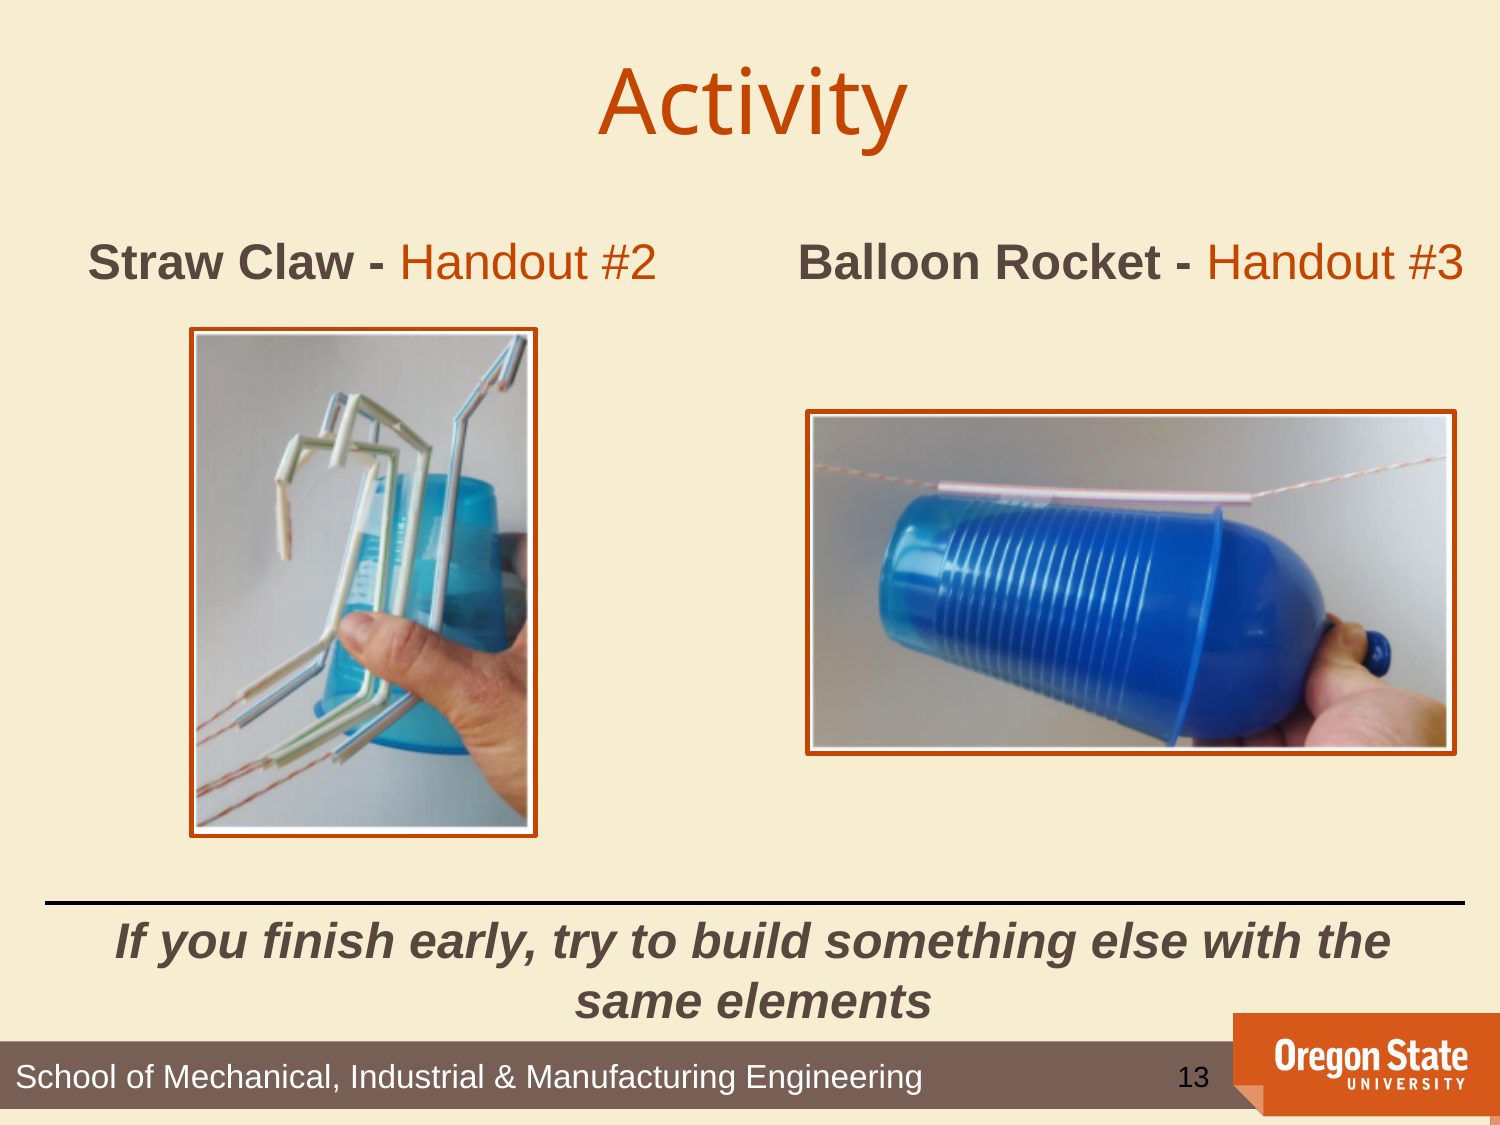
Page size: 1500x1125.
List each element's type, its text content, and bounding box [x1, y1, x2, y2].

picture [1233, 1013, 1500, 1125]
title Activity [45, 37, 1463, 158]
slide_number ‹#› [1162, 1046, 1231, 1107]
list If you finish early, try to build something else with the same elements [43, 908, 1464, 1035]
list Straw Claw - Handout #2 [39, 214, 706, 903]
picture [193, 330, 534, 834]
picture [809, 413, 1453, 752]
list Balloon Rocket - Handout #3 [769, 214, 1493, 903]
